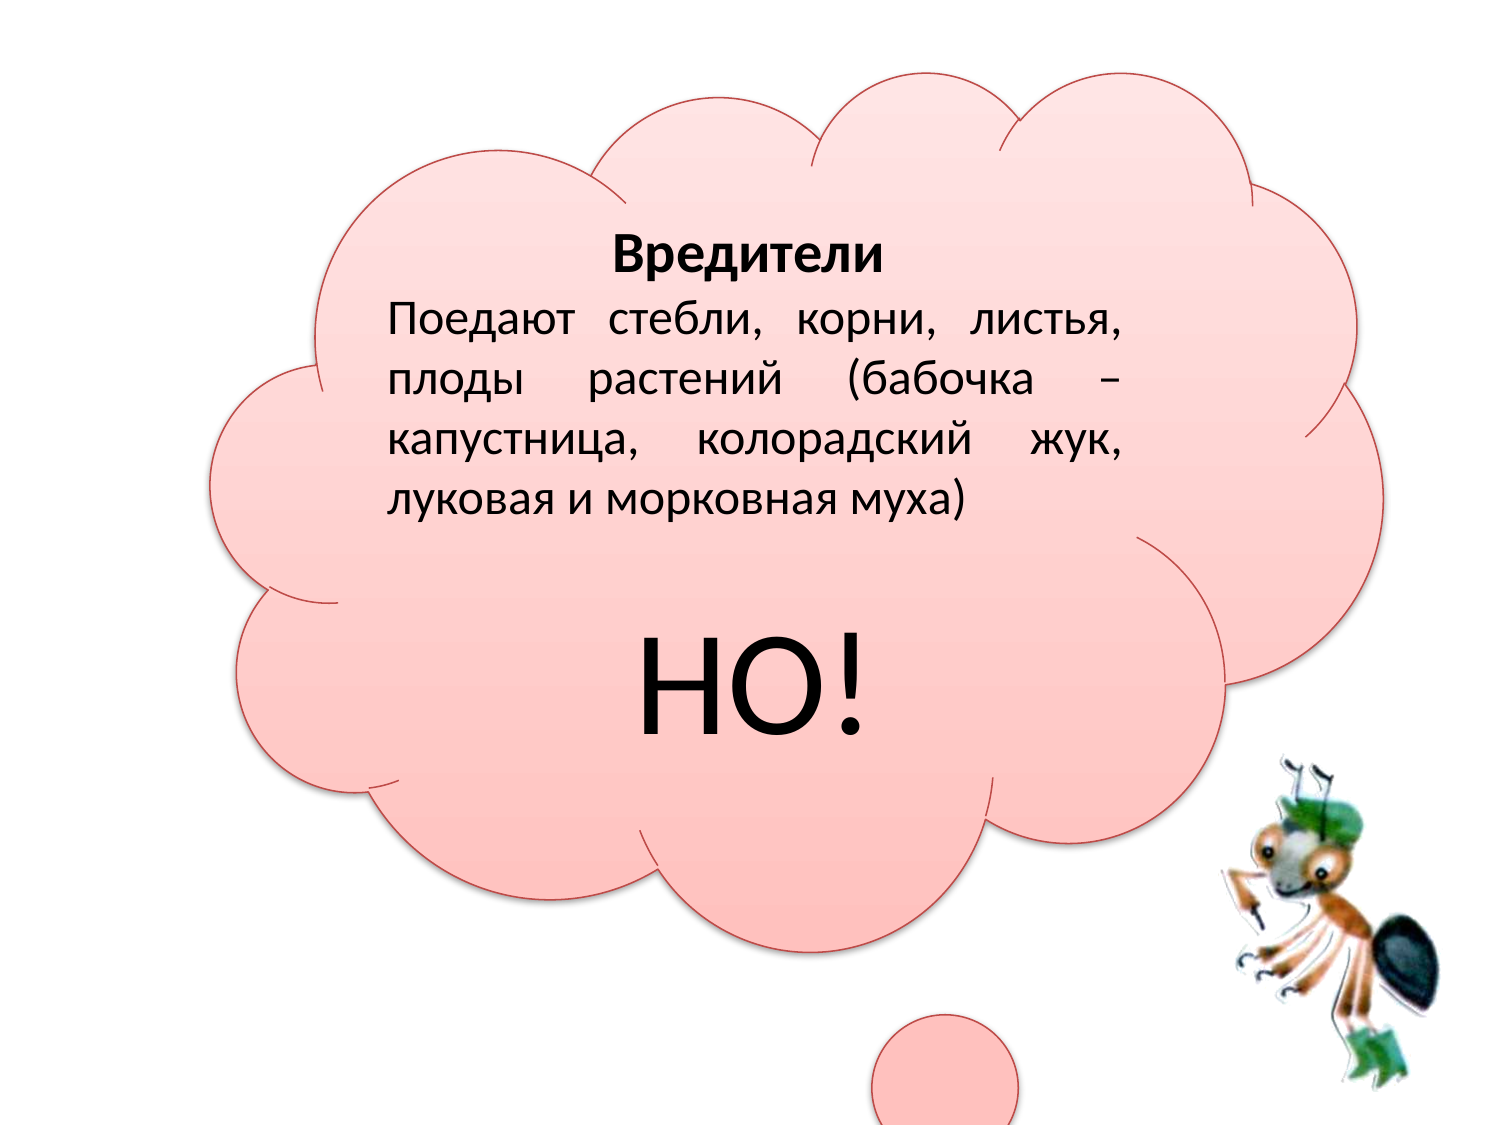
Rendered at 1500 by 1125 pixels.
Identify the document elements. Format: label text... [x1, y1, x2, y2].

picture [1218, 749, 1450, 1102]
text_box Вредители Поедают стебли, корни, листья, плоды растений (бабочка – капустница, колорадский жук, луковая и морковная муха) НО! [871, 1013, 1020, 1125]
text_box Вредители Поедают стебли, корни, листья, плоды растений (бабочка – капустница, колорадский жук, луковая и морковная муха) НО! [209, 72, 1385, 954]
